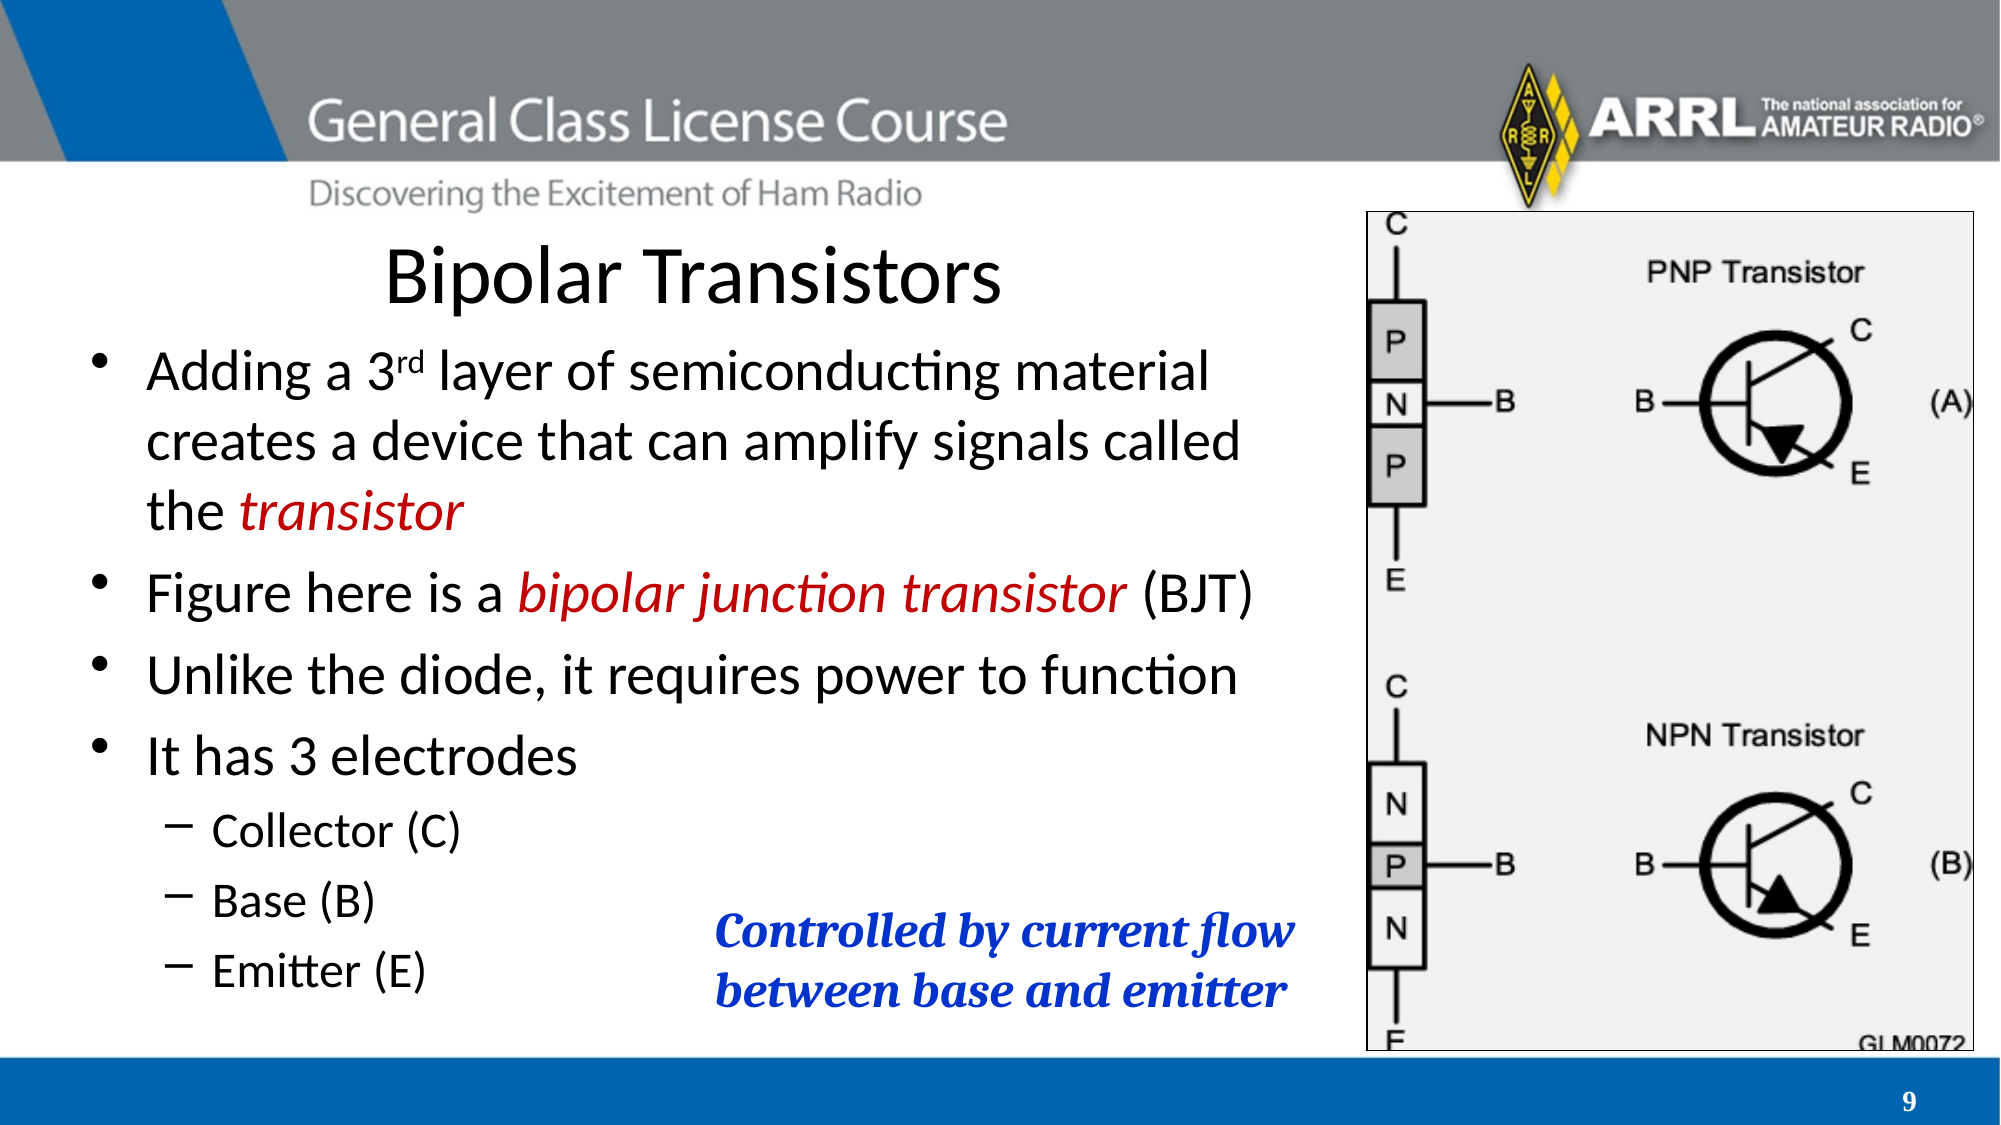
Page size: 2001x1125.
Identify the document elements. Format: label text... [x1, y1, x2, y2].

picture [0, 0, 2001, 1125]
list Adding a 3rd layer of semiconducting material creates a device that can amplify signals called the transistor Figure here is a bipolar junction transistor (BJT) Unlike the diode, it requires power to function It has 3 electrodes Collector (C) Base (B) Emitter (E) [75, 324, 1317, 1044]
text_box Controlled by current flow between base and emitter [699, 890, 1337, 1026]
title Bipolar Transistors [96, 212, 1292, 324]
